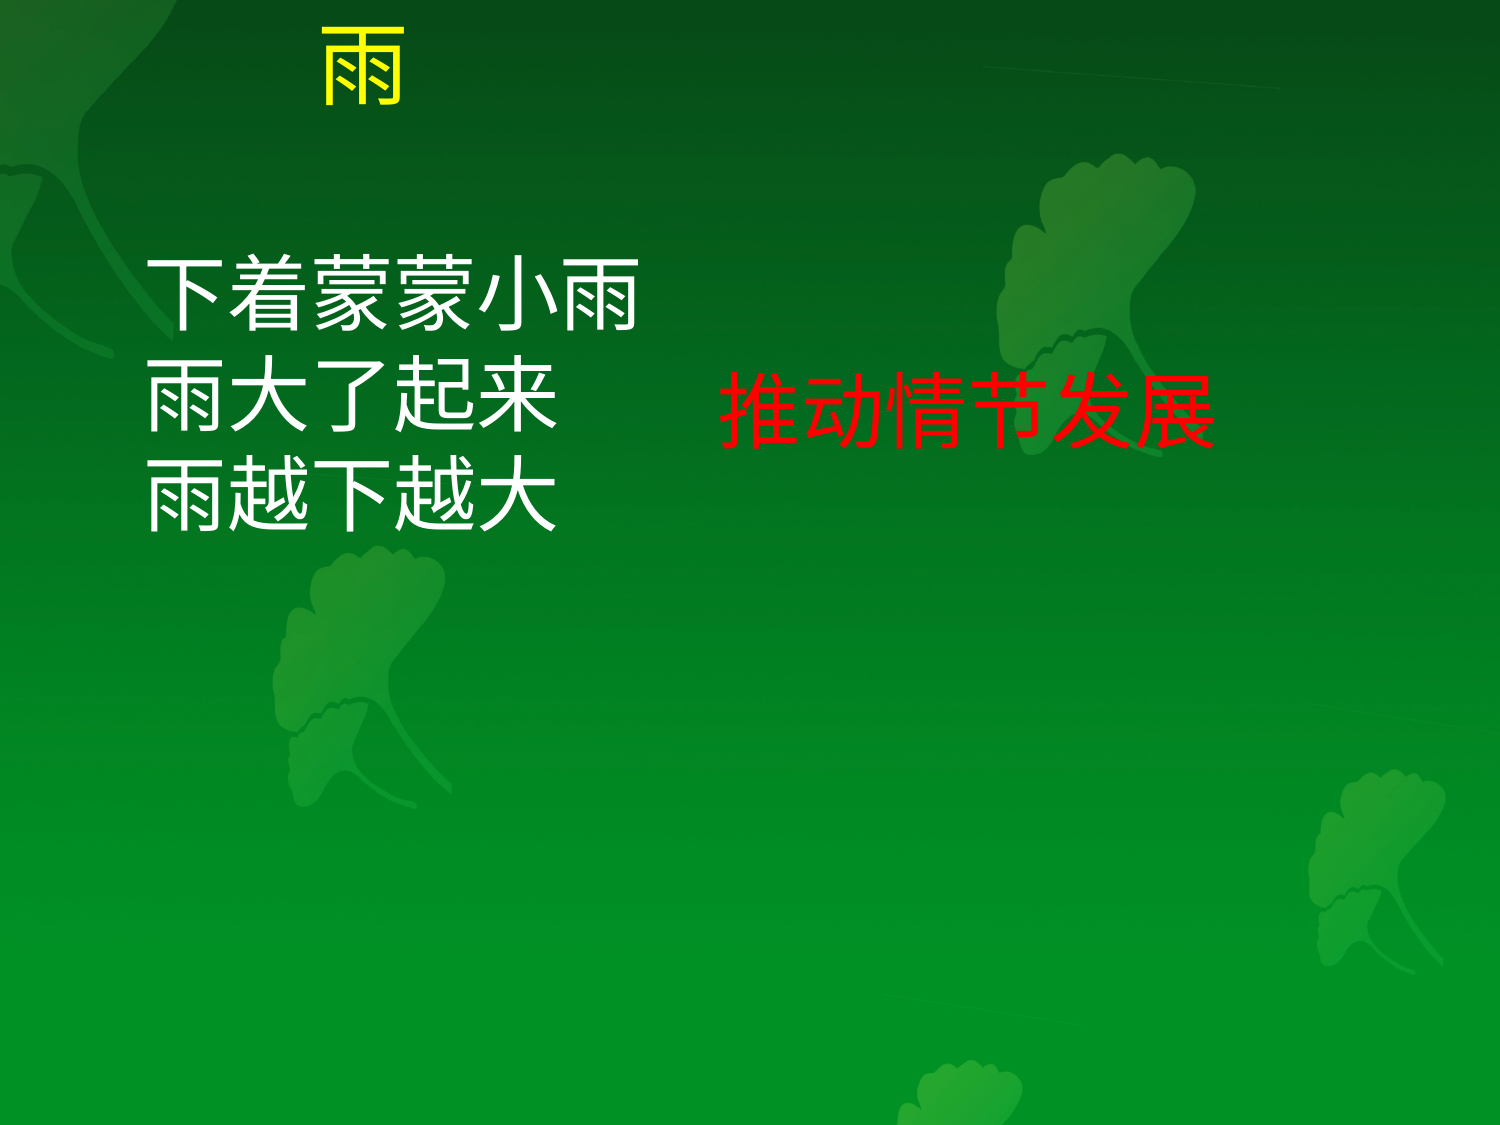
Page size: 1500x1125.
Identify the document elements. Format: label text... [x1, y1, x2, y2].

text_box 雨 [0, 0, 786, 125]
text_box 下着蒙蒙小雨 雨大了起来 雨越下越大 [128, 234, 692, 550]
picture [0, 0, 1500, 1125]
text_box 推动情节发展 [703, 351, 1430, 467]
